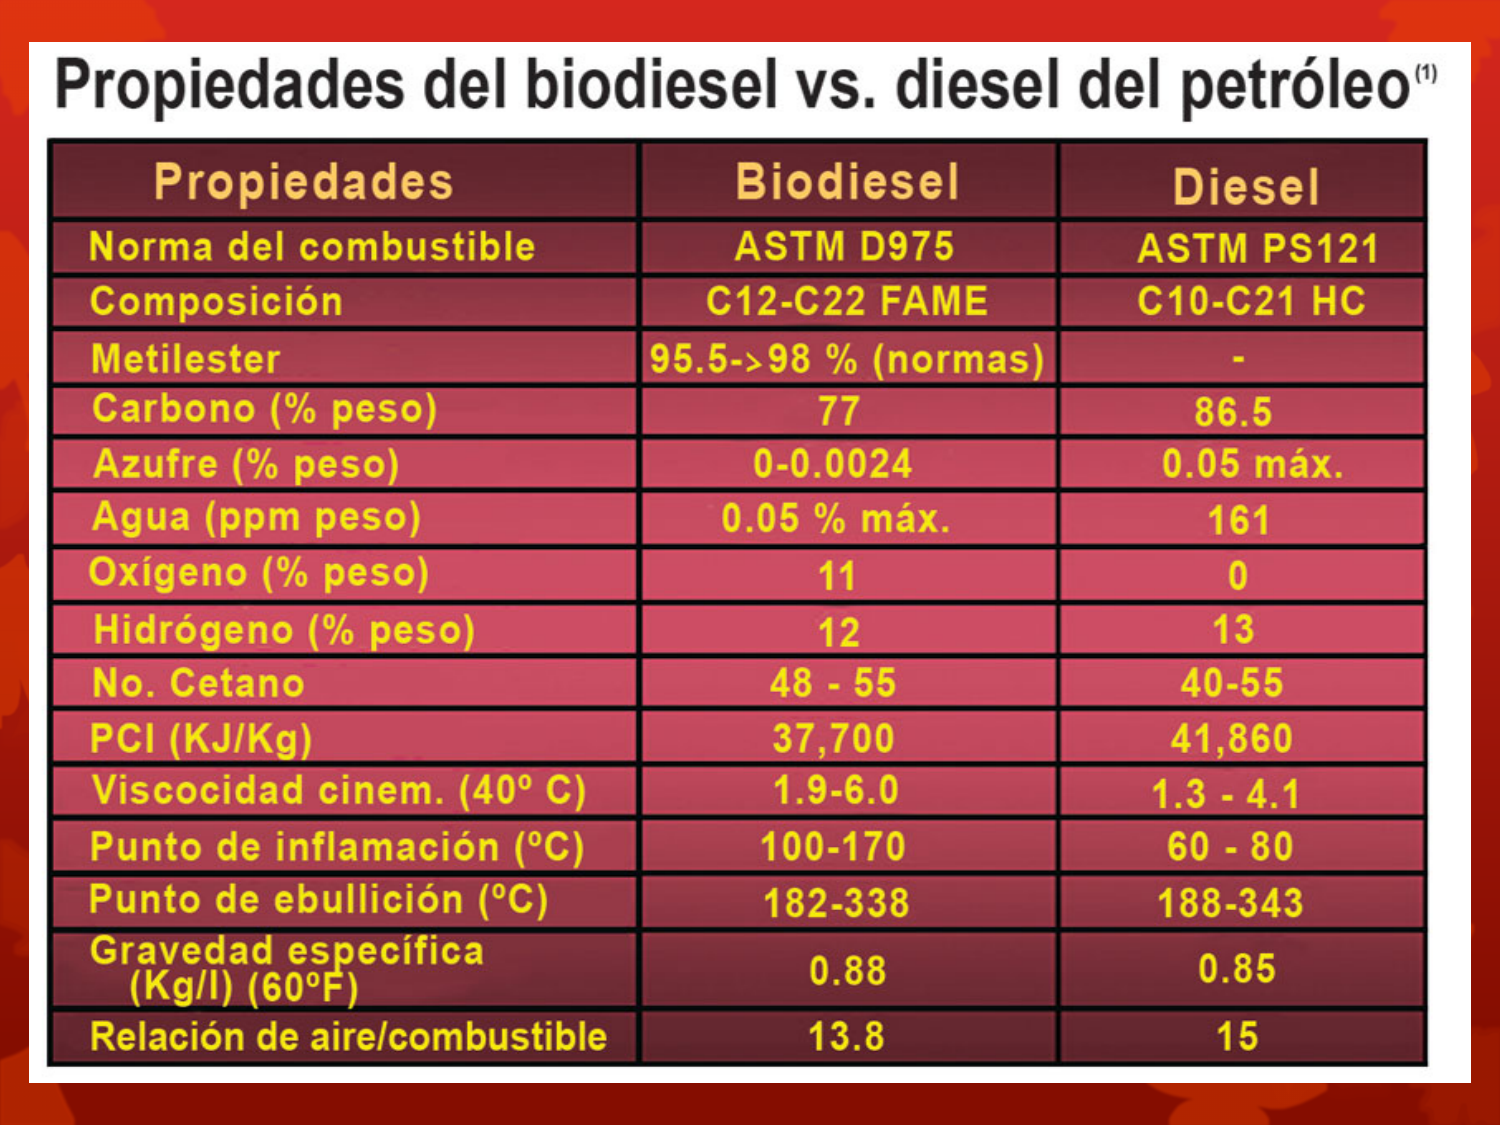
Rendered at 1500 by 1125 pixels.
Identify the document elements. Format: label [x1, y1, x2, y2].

picture [28, 42, 1472, 1083]
